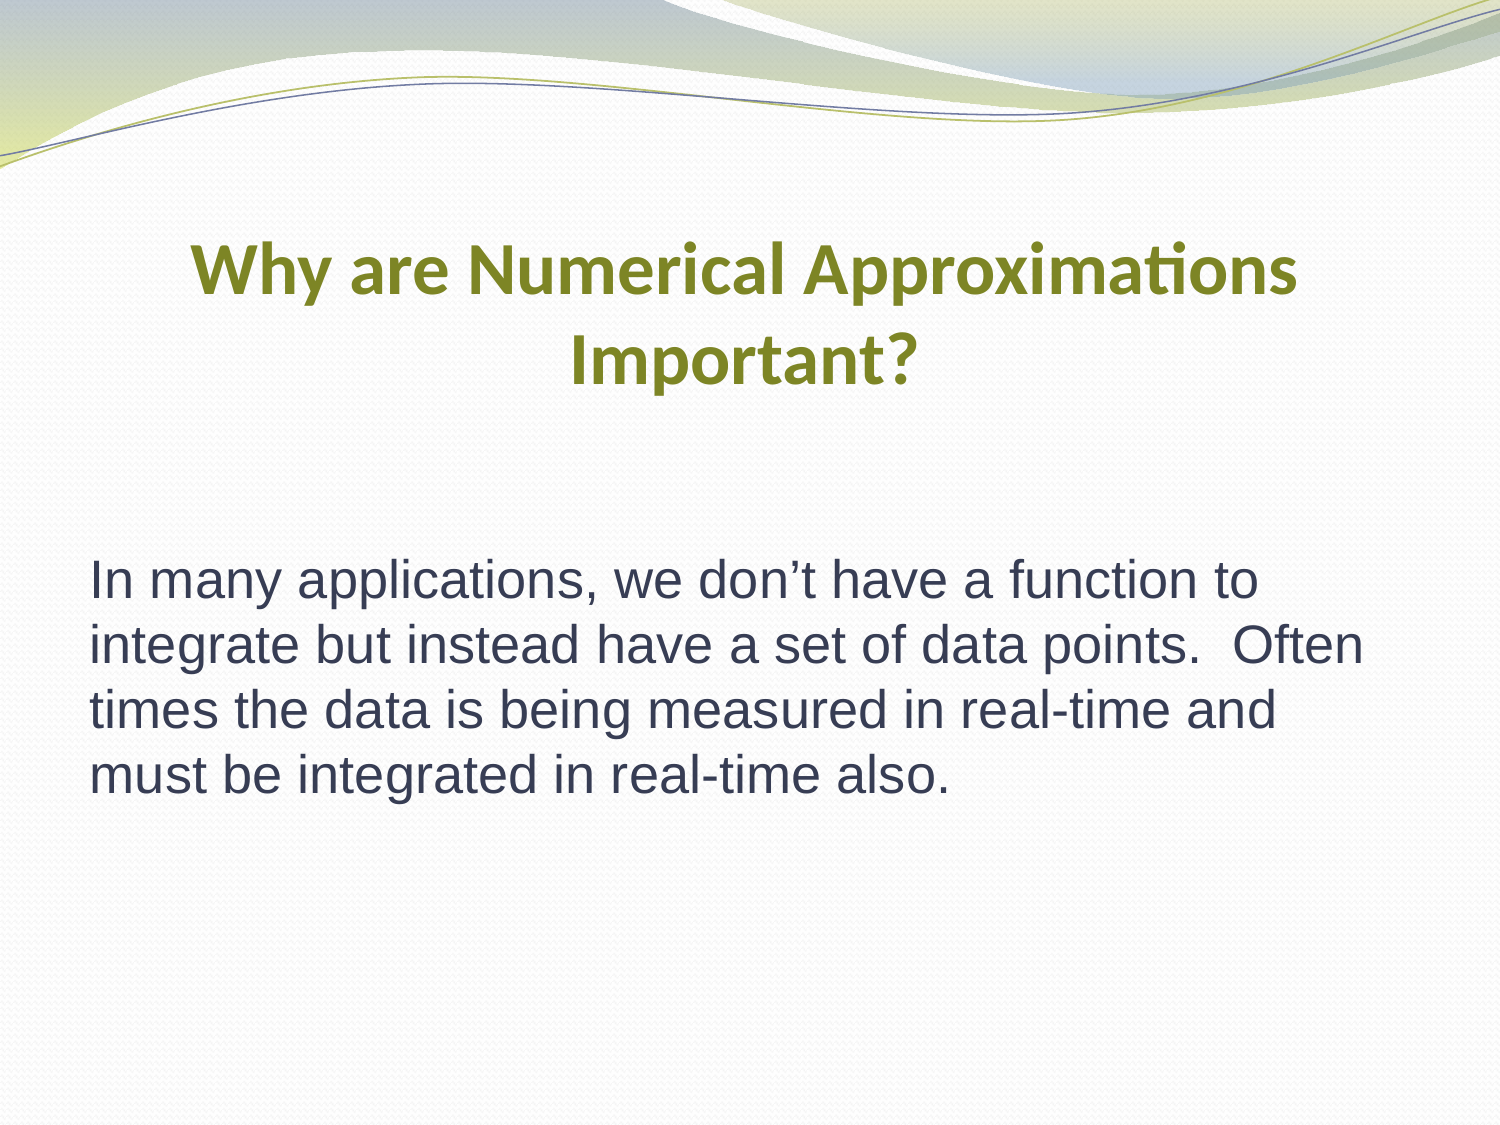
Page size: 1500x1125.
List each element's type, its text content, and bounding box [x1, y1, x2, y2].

list In many applications, we don’t have a function to integrate but instead have a set of data points. Often times the data is being measured in real-time and must be integrated in real-time also. [75, 537, 1425, 838]
title Why are Numerical Approximations Important? [69, 212, 1420, 400]
